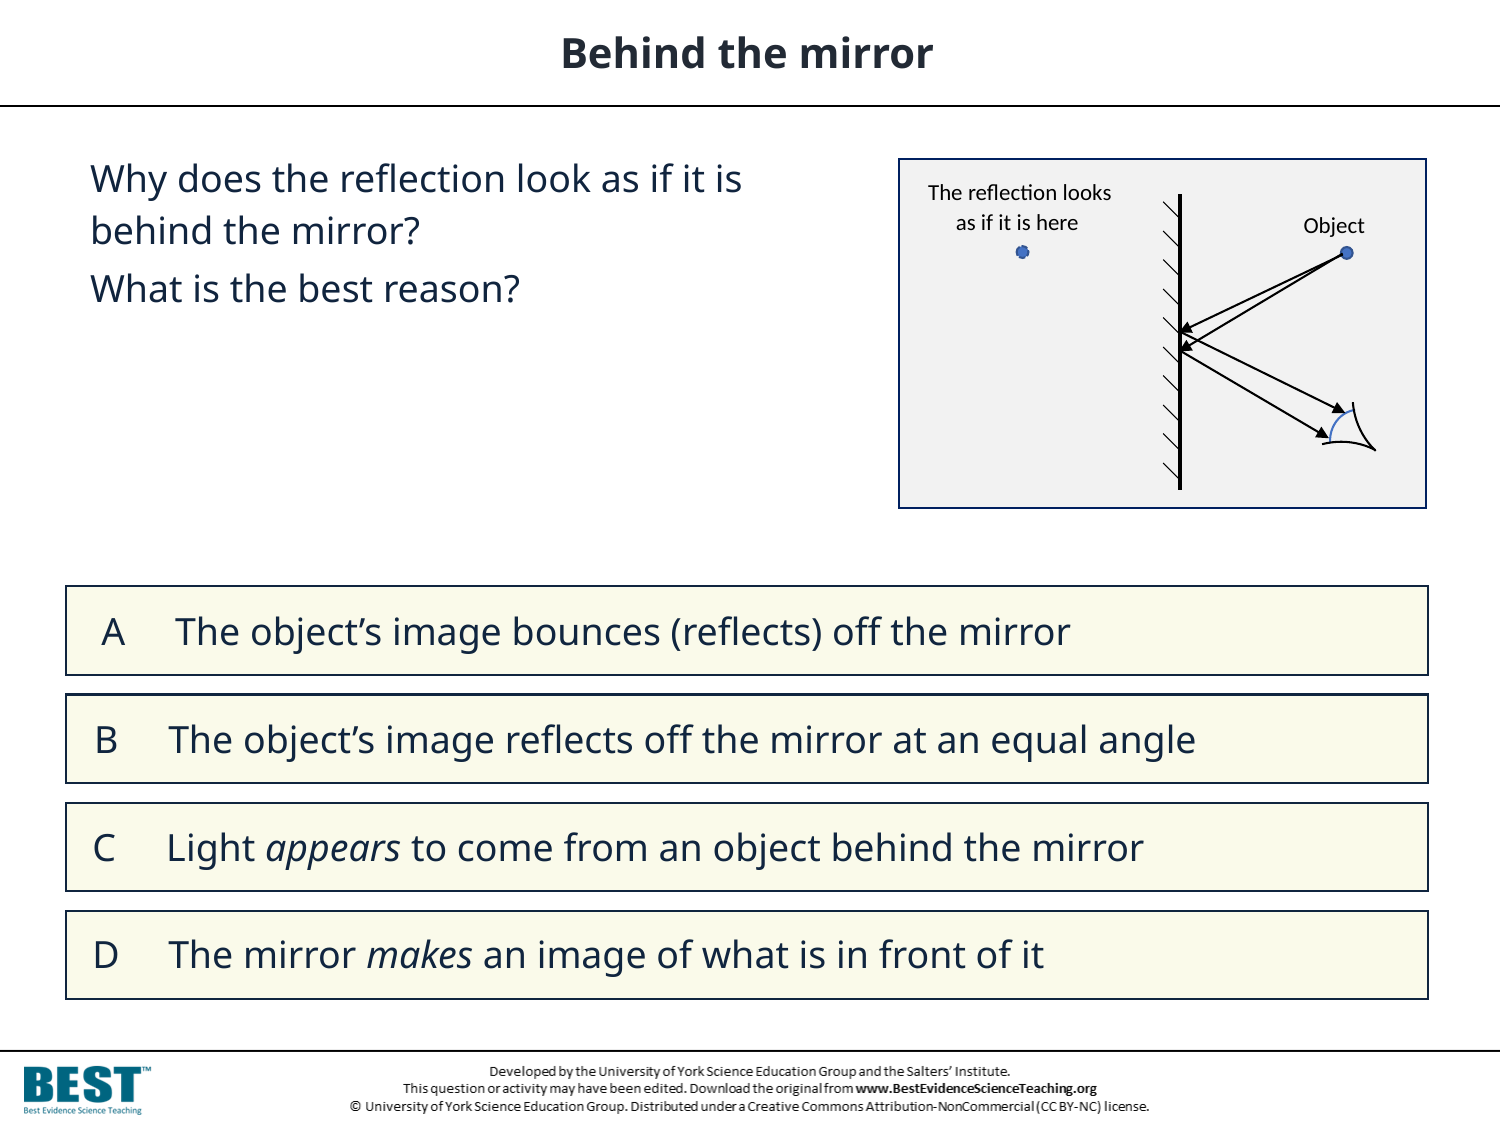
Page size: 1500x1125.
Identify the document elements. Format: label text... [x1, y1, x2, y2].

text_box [899, 159, 1477, 604]
text_box Behind the mirror [23, 4, 1471, 99]
picture [0, 105, 1500, 1125]
